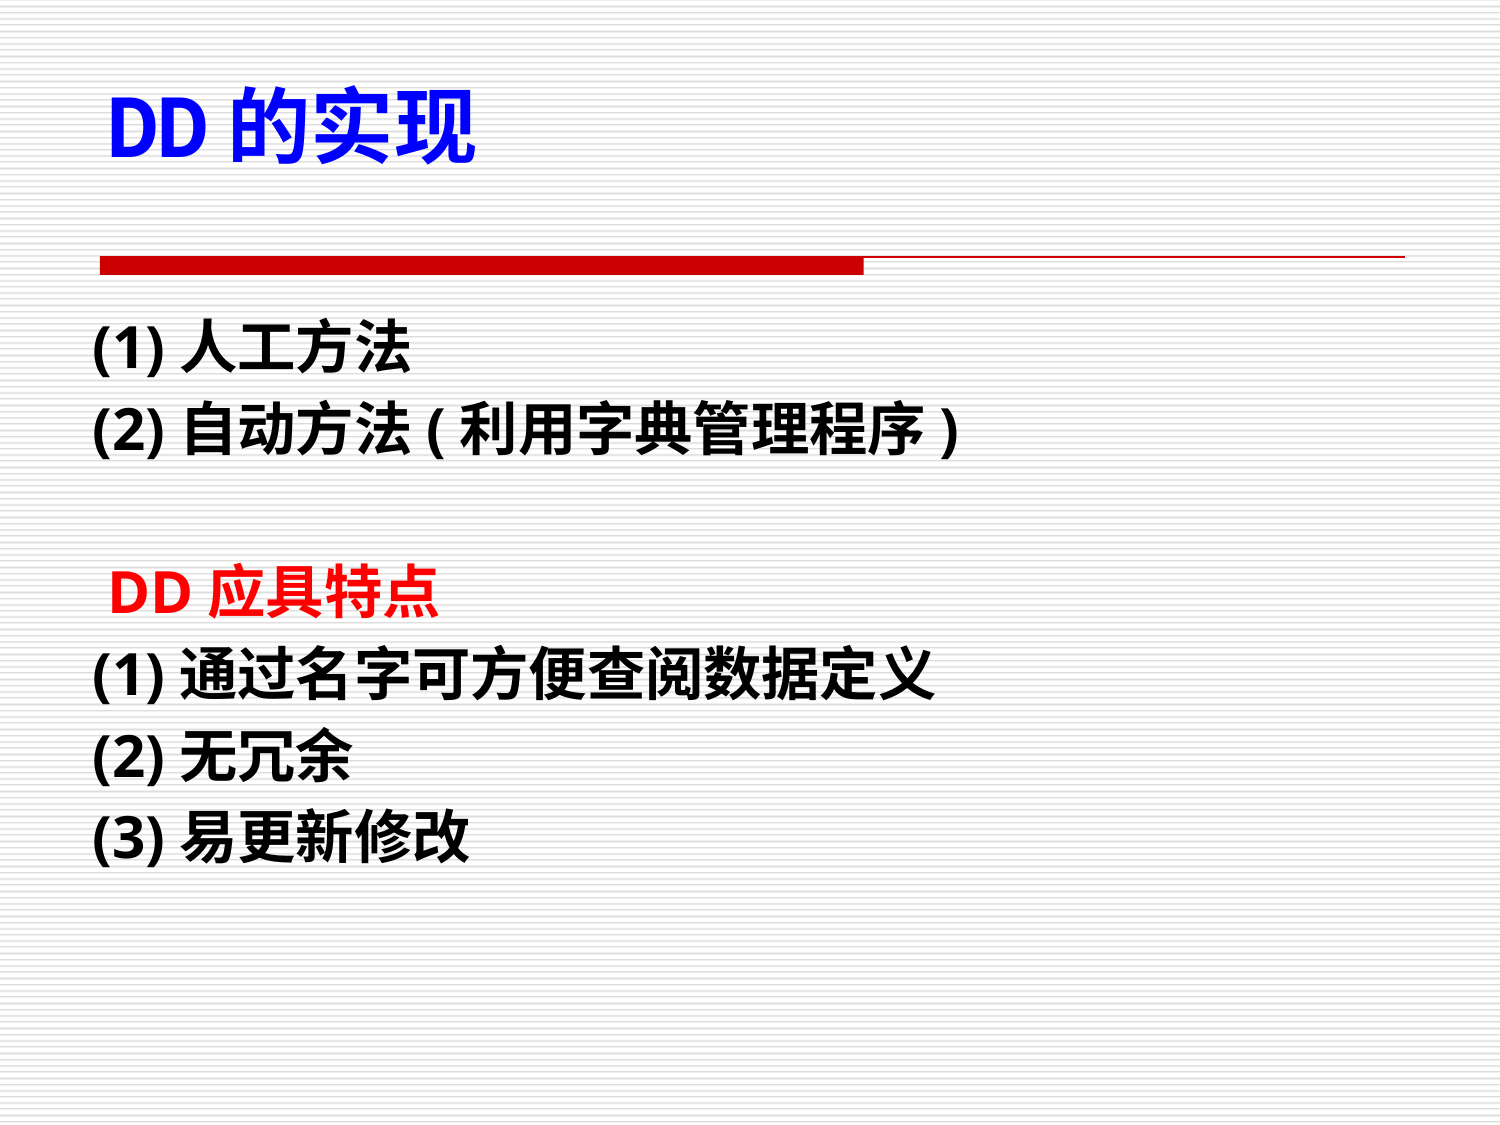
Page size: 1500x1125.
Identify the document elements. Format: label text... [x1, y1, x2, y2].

text_box (1)人工方法 (2)自动方法(利用字典管理程序) DD应具特点 (1)通过名字可方便查阅数据定义 (2)无冗余 (3)易更新修改 [77, 302, 1500, 1125]
text_box DD的实现 [92, 47, 806, 201]
picture [0, 0, 1500, 1125]
